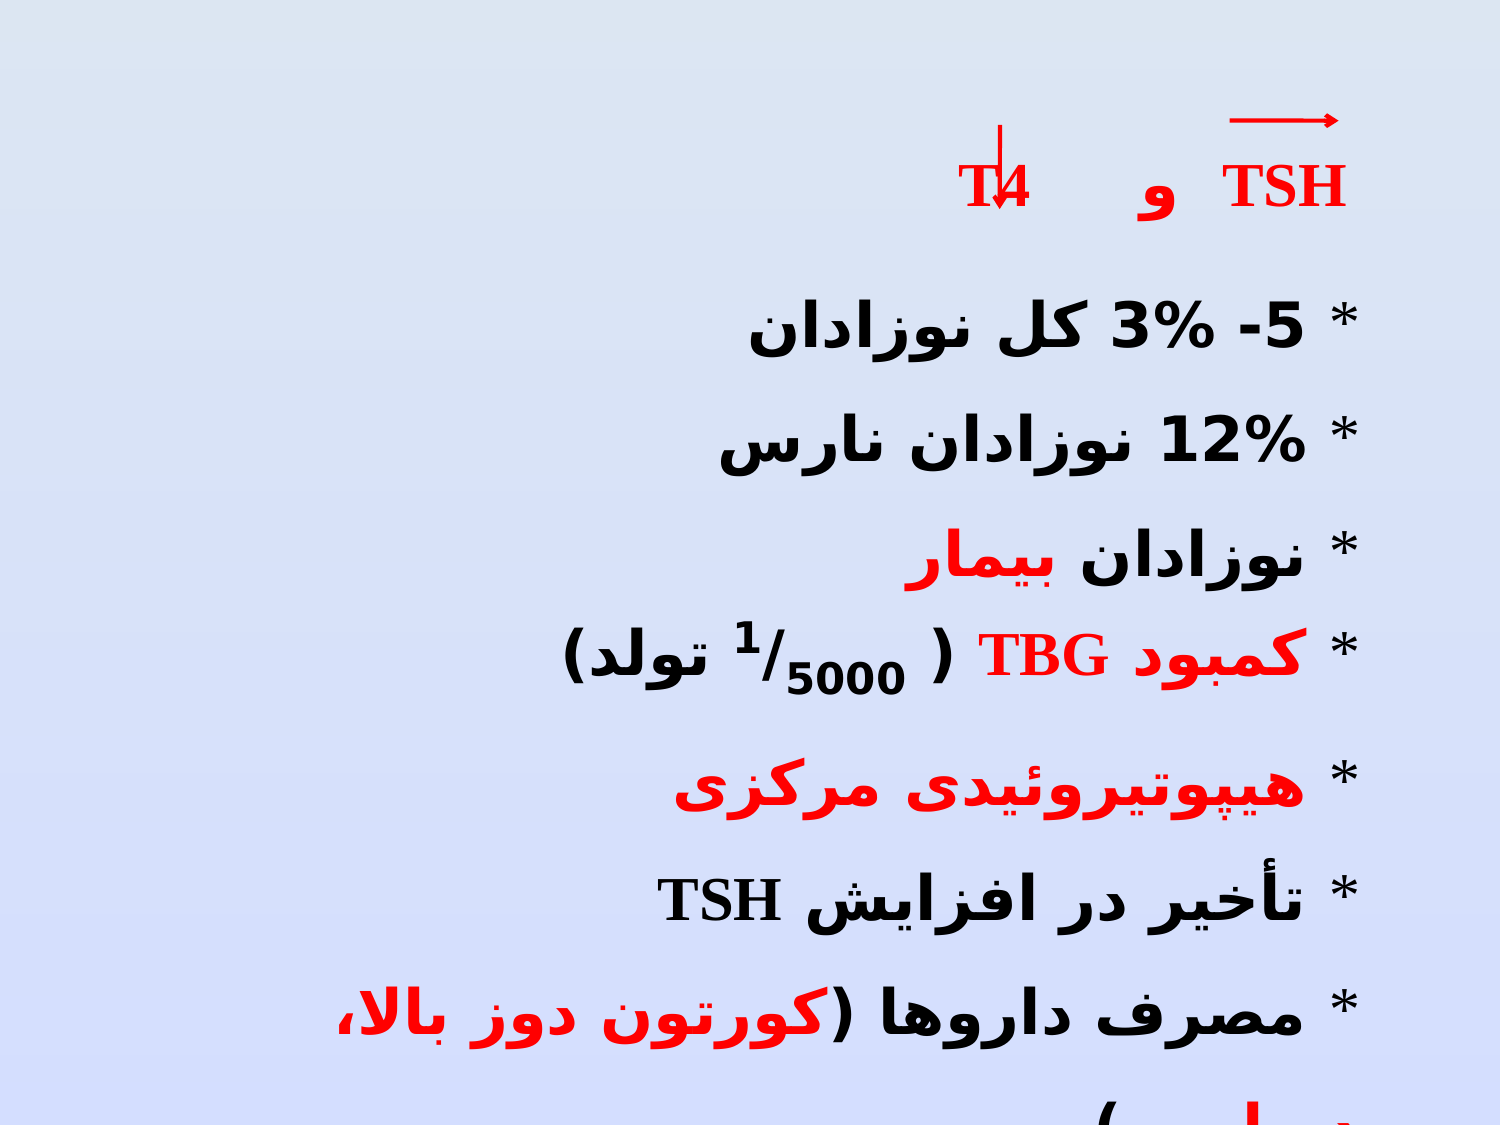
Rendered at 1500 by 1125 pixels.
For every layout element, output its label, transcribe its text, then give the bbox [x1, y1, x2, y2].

text_box TSH و T4 [849, 99, 1363, 263]
subtitle 5- 3% کل نوزادان 12% نوزادان نارس نوزادان بیمار کمبود TBG ( 1/5000 تولد) هیپوتیروئیدی مرکزی تأخیر در افزایش TSH مصرف داروها (کورتون دوز بالا، دوپامین) [87, 237, 1375, 1063]
